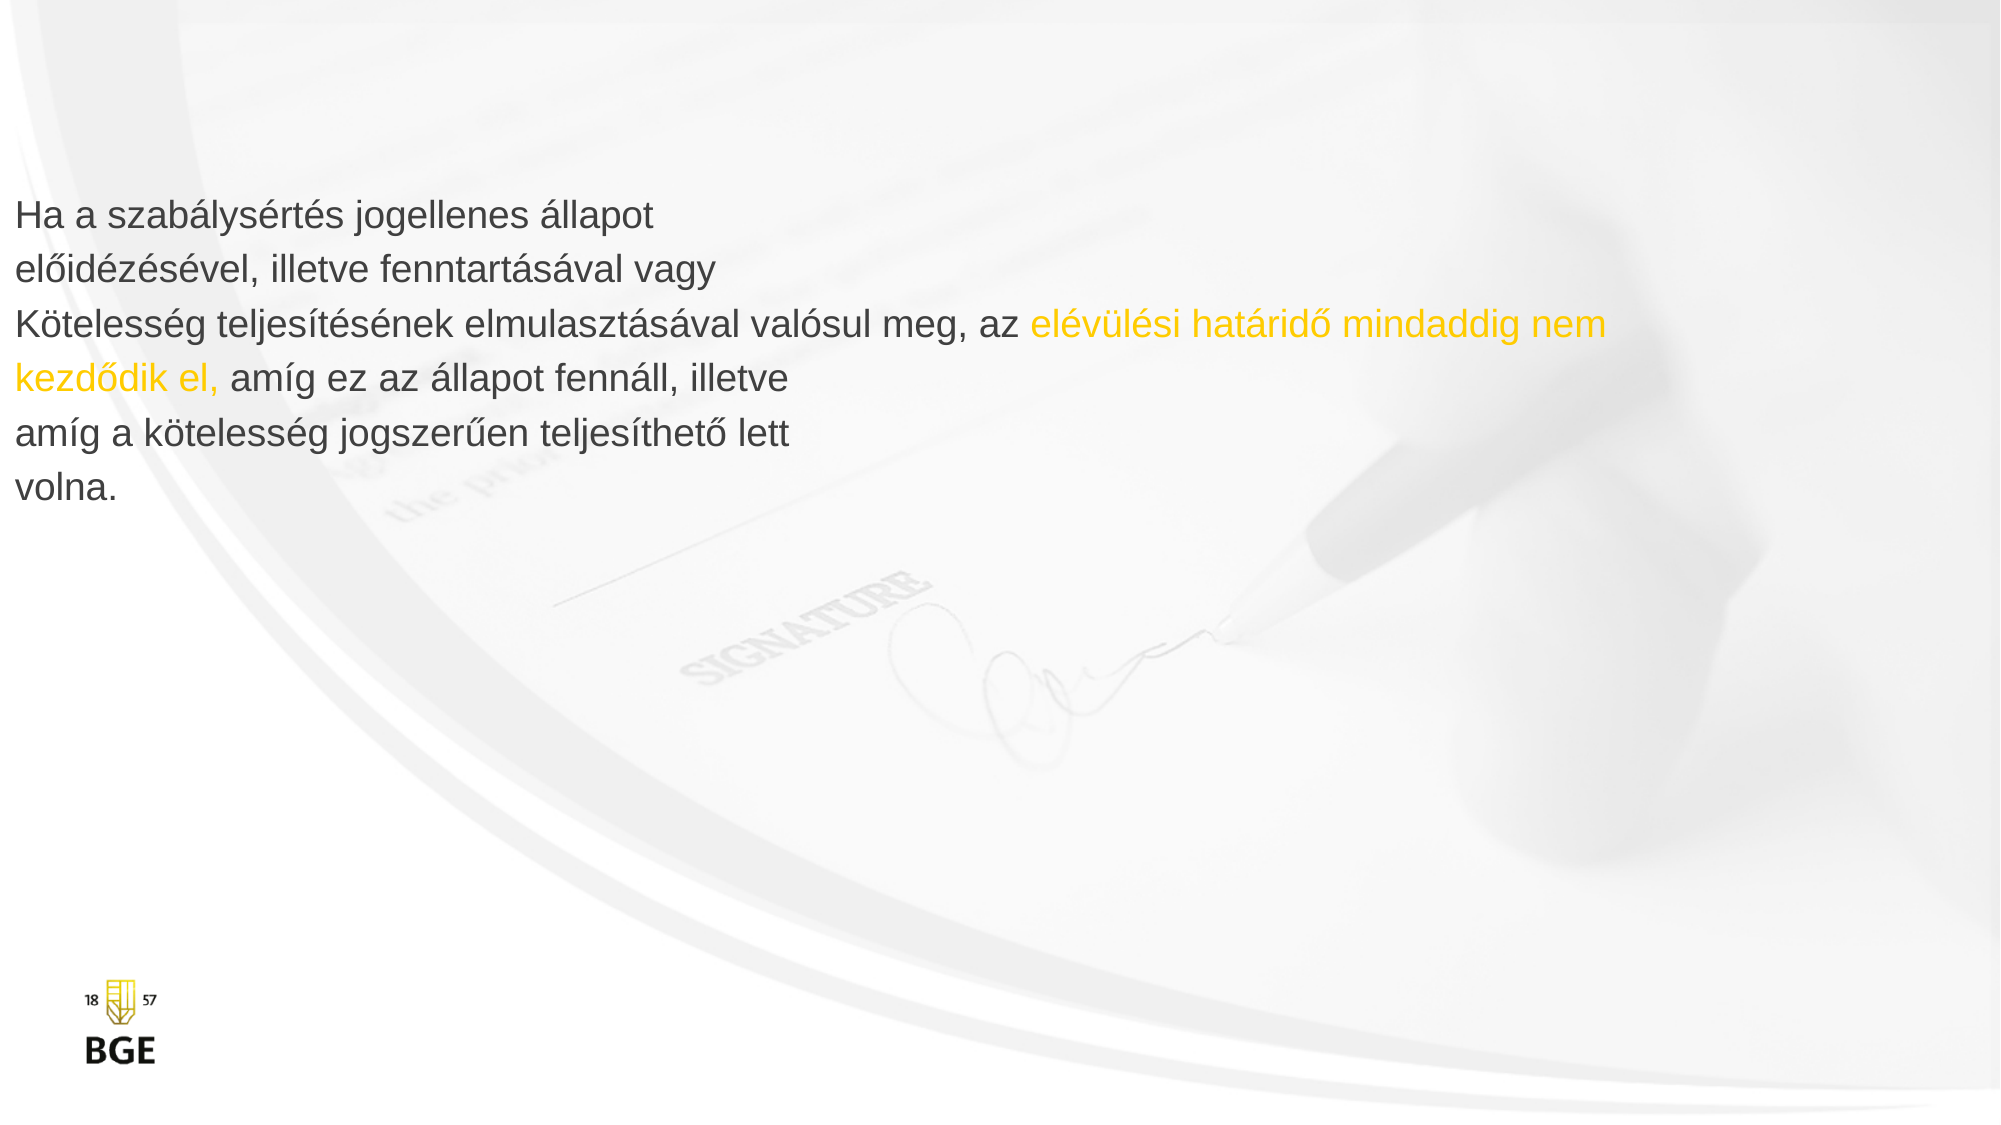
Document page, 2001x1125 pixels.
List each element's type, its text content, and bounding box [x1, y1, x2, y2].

picture [0, 0, 2001, 1125]
list Ha a szabálysértés jogellenes állapot előidézésével, illetve fenntartásával vagy Kötelesség teljesítésének elmulasztásával valósul meg, az elévülési határidő mindaddig nem kezdődik el, amíg ez az állapot fennáll, illetve amíg a kötelesség jogszerűen teljesíthető lett volna. [0, 65, 2000, 741]
